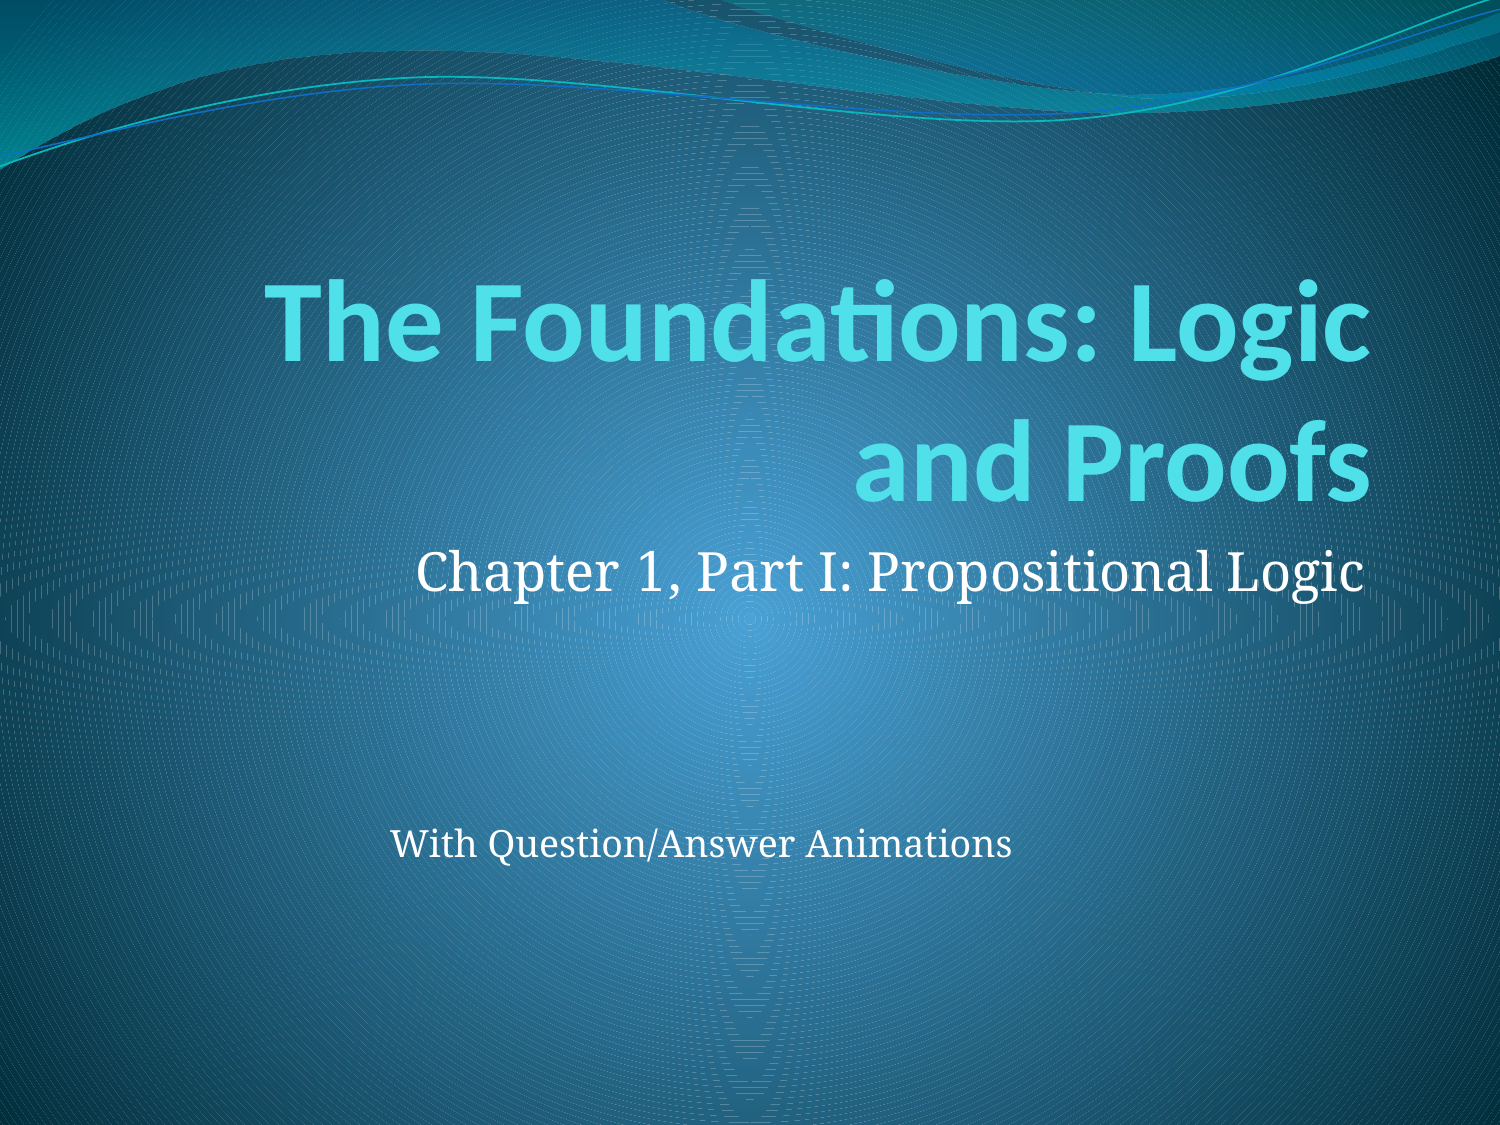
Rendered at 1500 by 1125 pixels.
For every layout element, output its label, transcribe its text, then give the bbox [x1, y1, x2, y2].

text_box With Question/Answer Animations [374, 812, 1063, 873]
subtitle Chapter 1, Part I: Propositional Logic [87, 529, 1376, 818]
title The Foundations: Logic and Proofs [87, 224, 1376, 525]
